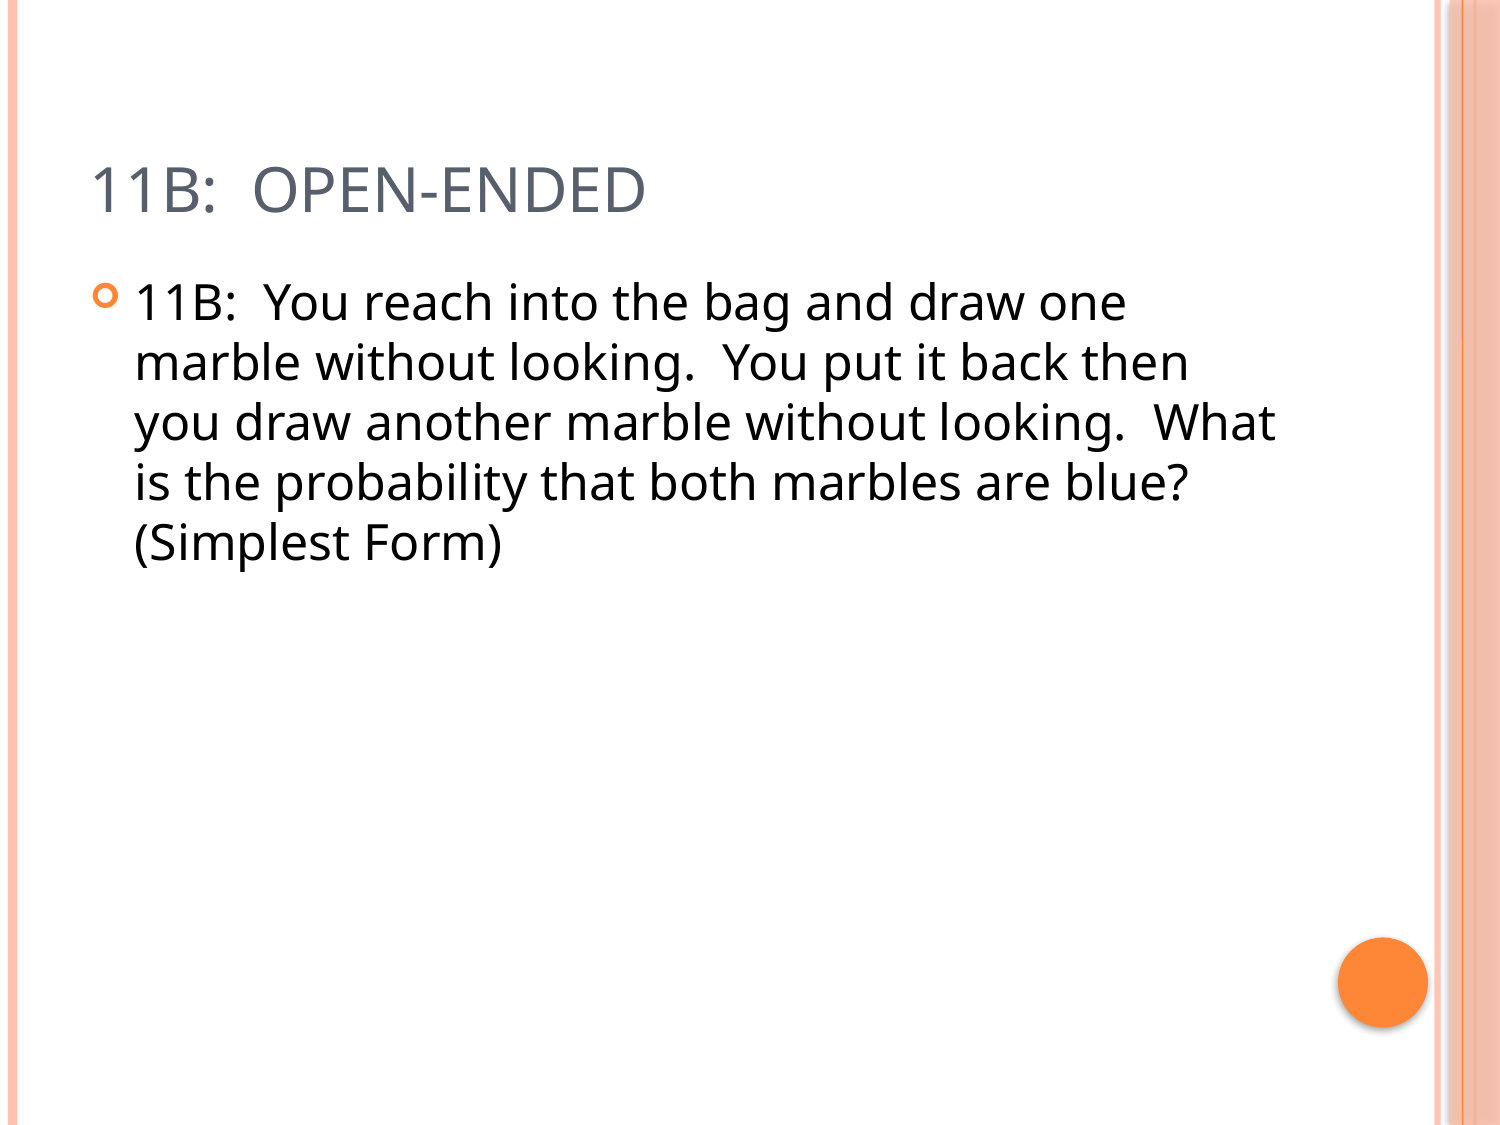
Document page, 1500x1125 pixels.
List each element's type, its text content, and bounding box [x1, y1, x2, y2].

list 11B: You reach into the bag and draw one marble without looking. You put it back then you draw another marble without looking. What is the probability that both marbles are blue? (Simplest Form) [75, 262, 1300, 1062]
title 11B: Open-Ended [75, 45, 1300, 233]
